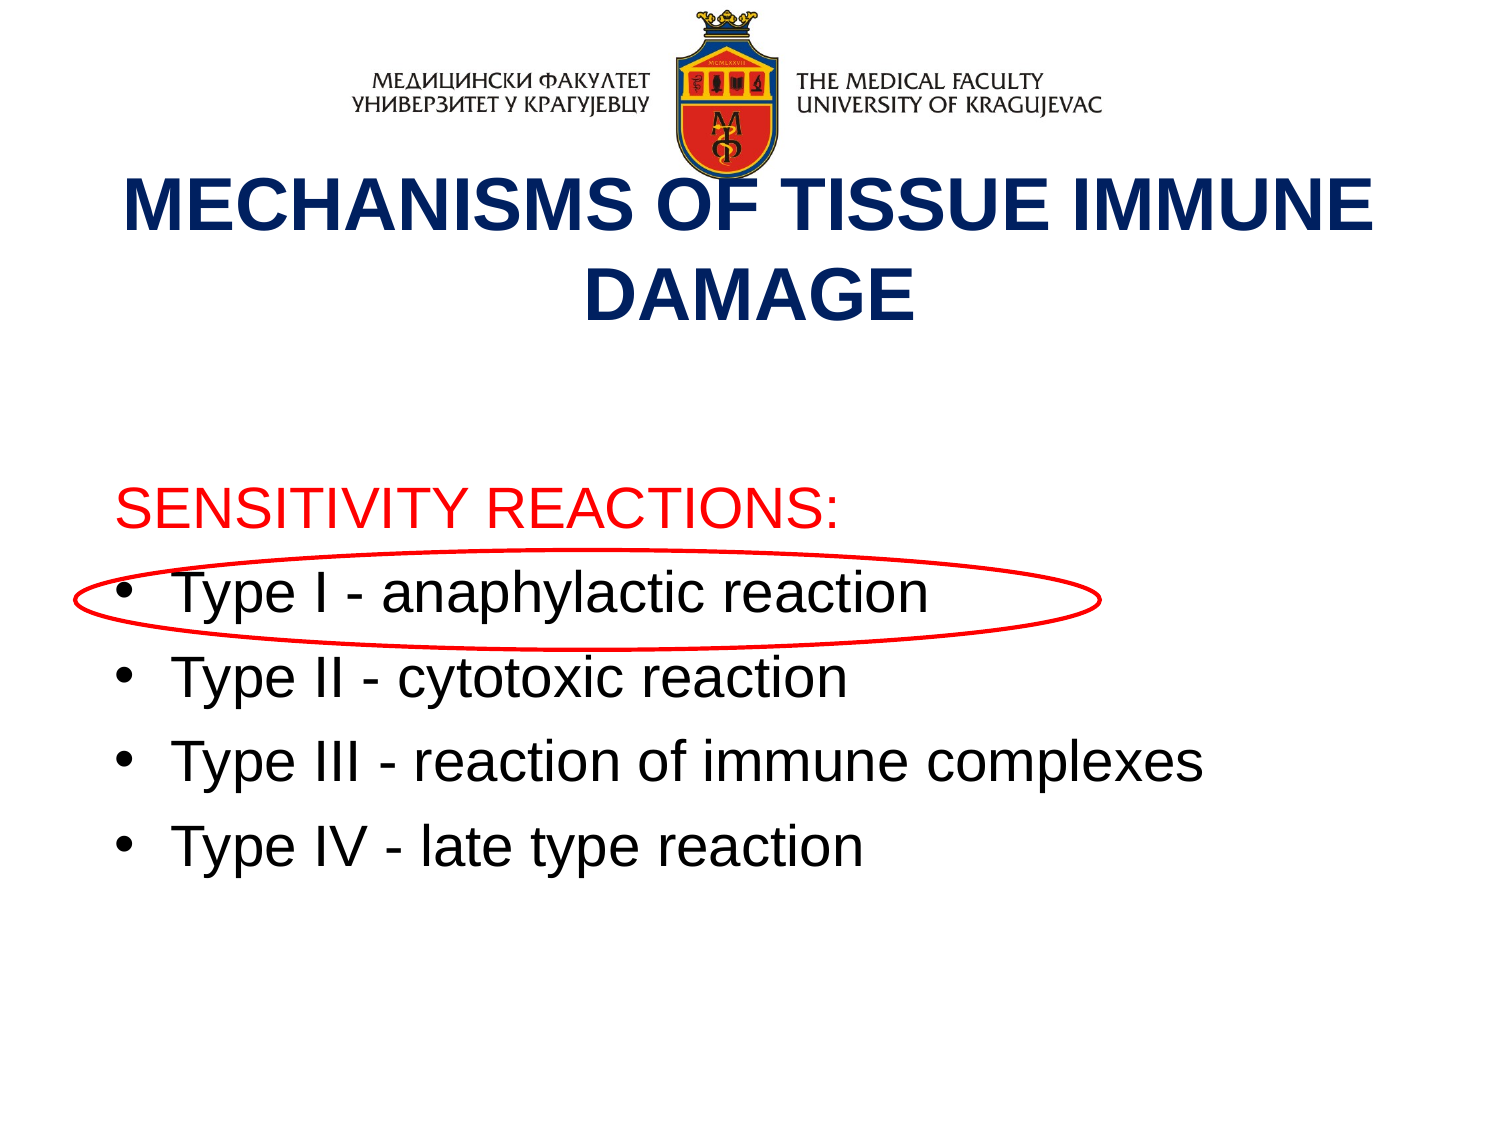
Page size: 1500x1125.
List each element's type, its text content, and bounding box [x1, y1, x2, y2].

picture [328, 0, 1125, 174]
text_box MECHANISMS OF TISSUE IMMUNE DAMAGE [74, 174, 1425, 362]
text_box [75, 549, 1100, 650]
text_box SENSITIVITY REACTIONS: Type I - anaphylactic reaction Type II - cytotoxic reaction Type III - reaction of immune complexes Type IV - late type reaction [99, 462, 1438, 925]
